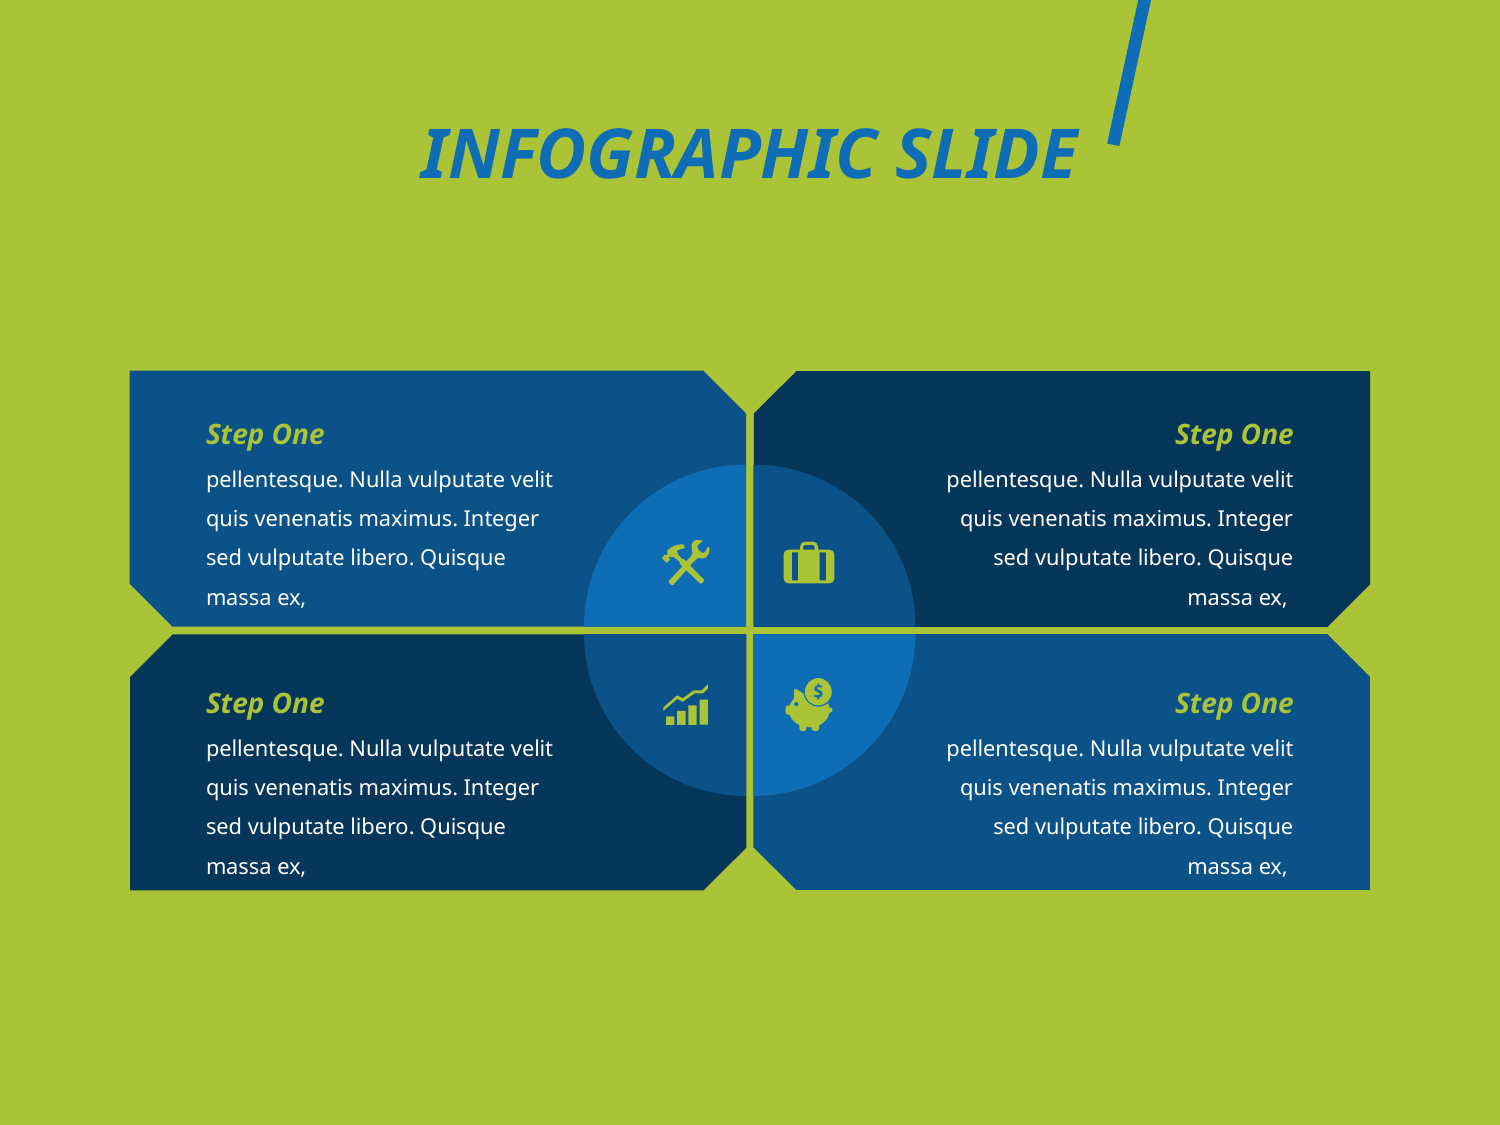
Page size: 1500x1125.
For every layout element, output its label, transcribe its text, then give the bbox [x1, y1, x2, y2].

text_box [783, 541, 835, 584]
text_box [661, 539, 710, 586]
text_box [752, 463, 917, 628]
text_box [752, 632, 917, 797]
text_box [1113, 0, 1168, 145]
text_box [583, 632, 748, 797]
text_box pellentesque. Nulla vulputate velit quis venenatis maximus. Integer sed vulputate libero. Quisque massa ex, [929, 444, 1309, 617]
text_box Step One [1029, 678, 1309, 713]
text_box pellentesque. Nulla vulputate velit quis venenatis maximus. Integer sed vulputate libero. Quisque massa ex, [191, 444, 571, 617]
text_box Step One [1029, 409, 1309, 444]
text_box [128, 369, 748, 628]
text_box [748, 670, 752, 681]
text_box [129, 633, 748, 892]
text_box pellentesque. Nulla vulputate velit quis venenatis maximus. Integer sed vulputate libero. Quisque massa ex, [929, 713, 1309, 887]
title INFOGRAPHIC SLIDE [290, 50, 1210, 263]
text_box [785, 678, 833, 731]
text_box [663, 684, 708, 725]
text_box Step One [191, 678, 471, 713]
text_box pellentesque. Nulla vulputate velit quis venenatis maximus. Integer sed vulputate libero. Quisque massa ex, [191, 713, 571, 887]
text_box [748, 604, 752, 614]
text_box Step One [191, 409, 471, 444]
text_box [722, 628, 733, 632]
text_box [583, 463, 748, 628]
text_box [752, 370, 1372, 628]
text_box [752, 632, 1371, 891]
